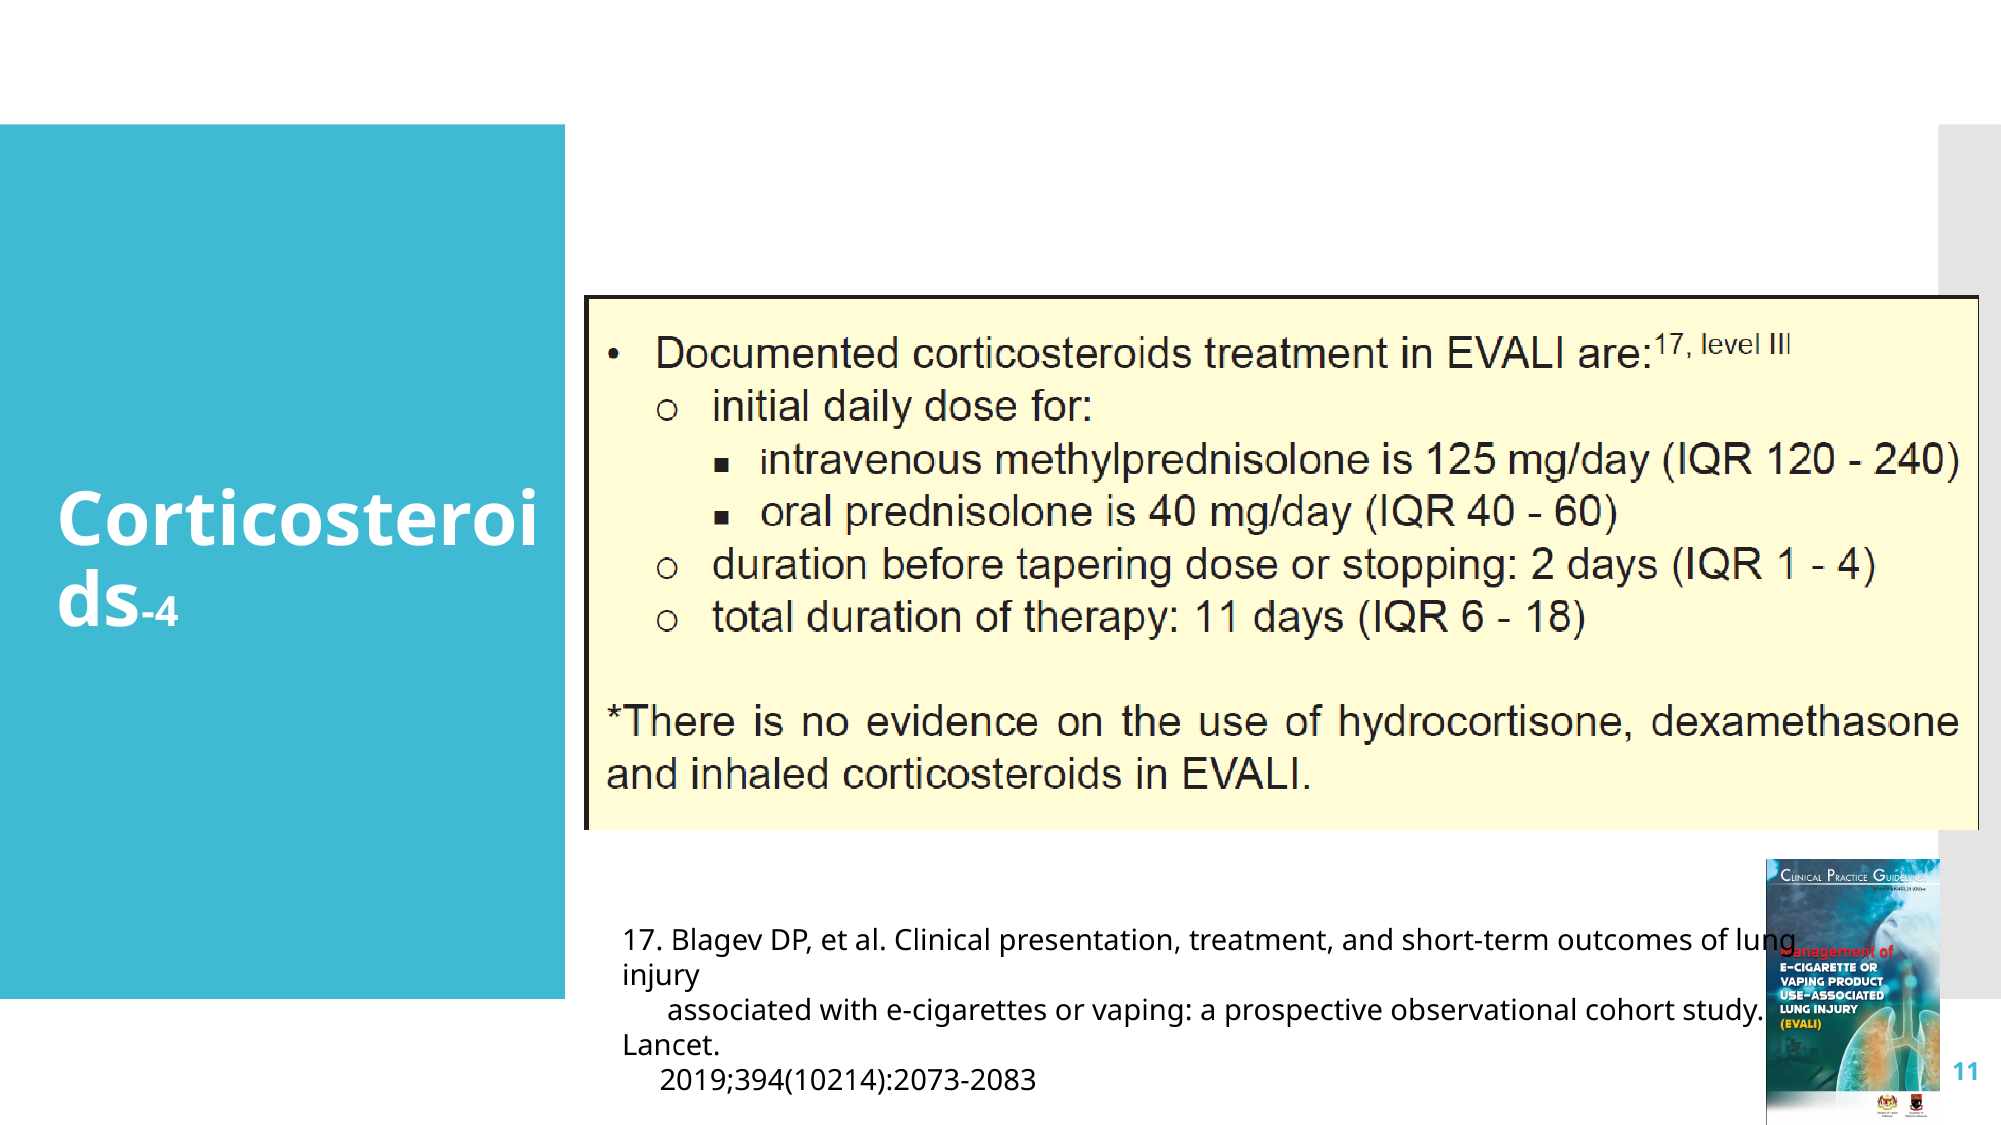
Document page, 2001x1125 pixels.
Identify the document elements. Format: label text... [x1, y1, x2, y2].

picture [1766, 858, 1777, 879]
picture [1766, 858, 1940, 1125]
slide_number ‹#› [1944, 1042, 1996, 1103]
title Corticosteroids-4 [41, 184, 579, 940]
picture [584, 295, 1980, 830]
text_box 17. Blagev DP, et al. Clinical presentation, treatment, and short-term outcomes of lung injury associated with e-cigarettes or vaping: a prospective observational cohort study. Lancet. 2019;394(10214):2073-2083 [578, 906, 1761, 1112]
